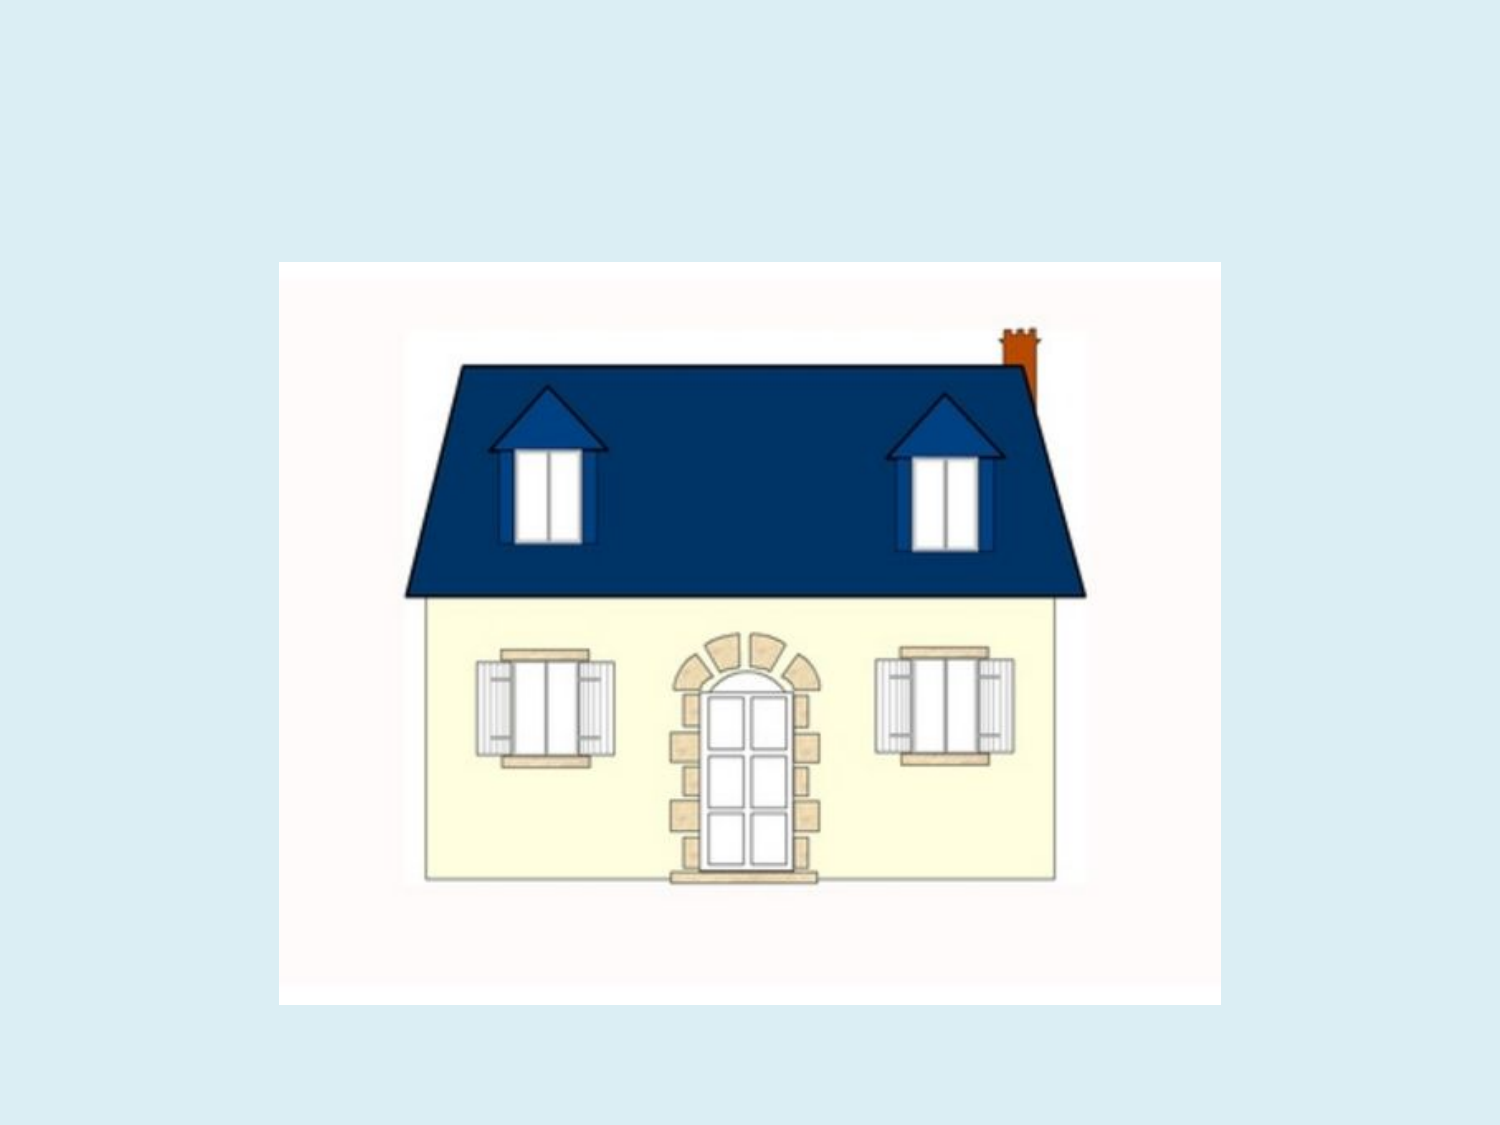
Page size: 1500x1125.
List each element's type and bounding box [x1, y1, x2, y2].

list [279, 262, 1221, 1006]
